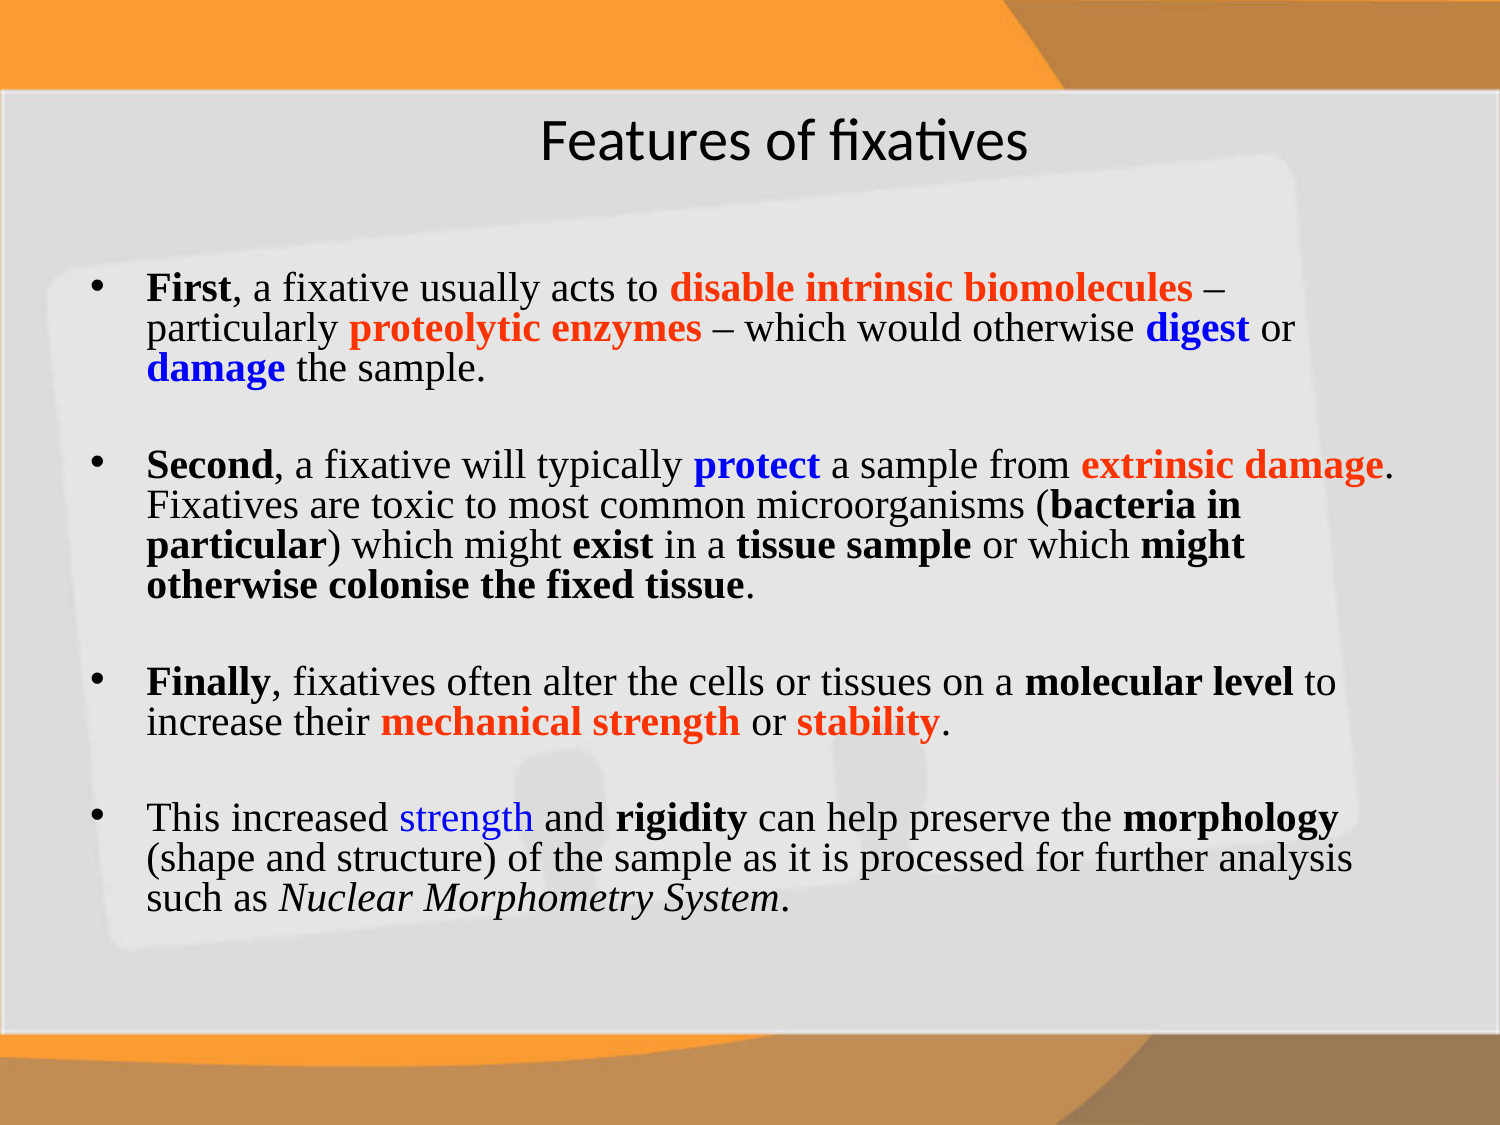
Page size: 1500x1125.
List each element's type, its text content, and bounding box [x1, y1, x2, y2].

list First, a fixative usually acts to disable intrinsic biomolecules – particularly proteolytic enzymes – which would otherwise digest or damage the sample. Second, a fixative will typically protect a sample from extrinsic damage. Fixatives are toxic to most common microorganisms (bacteria in particular) which might exist in a tissue sample or which might otherwise colonise the fixed tissue. Finally, fixatives often alter the cells or tissues on a molecular level to increase their mechanical strength or stability. This increased strength and rigidity can help preserve the morphology (shape and structure) of the sample as it is processed for further analysis such as Nuclear Morphometry System. [75, 262, 1425, 1005]
picture [0, 0, 1500, 1125]
title Features of fixatives [147, 42, 1423, 231]
